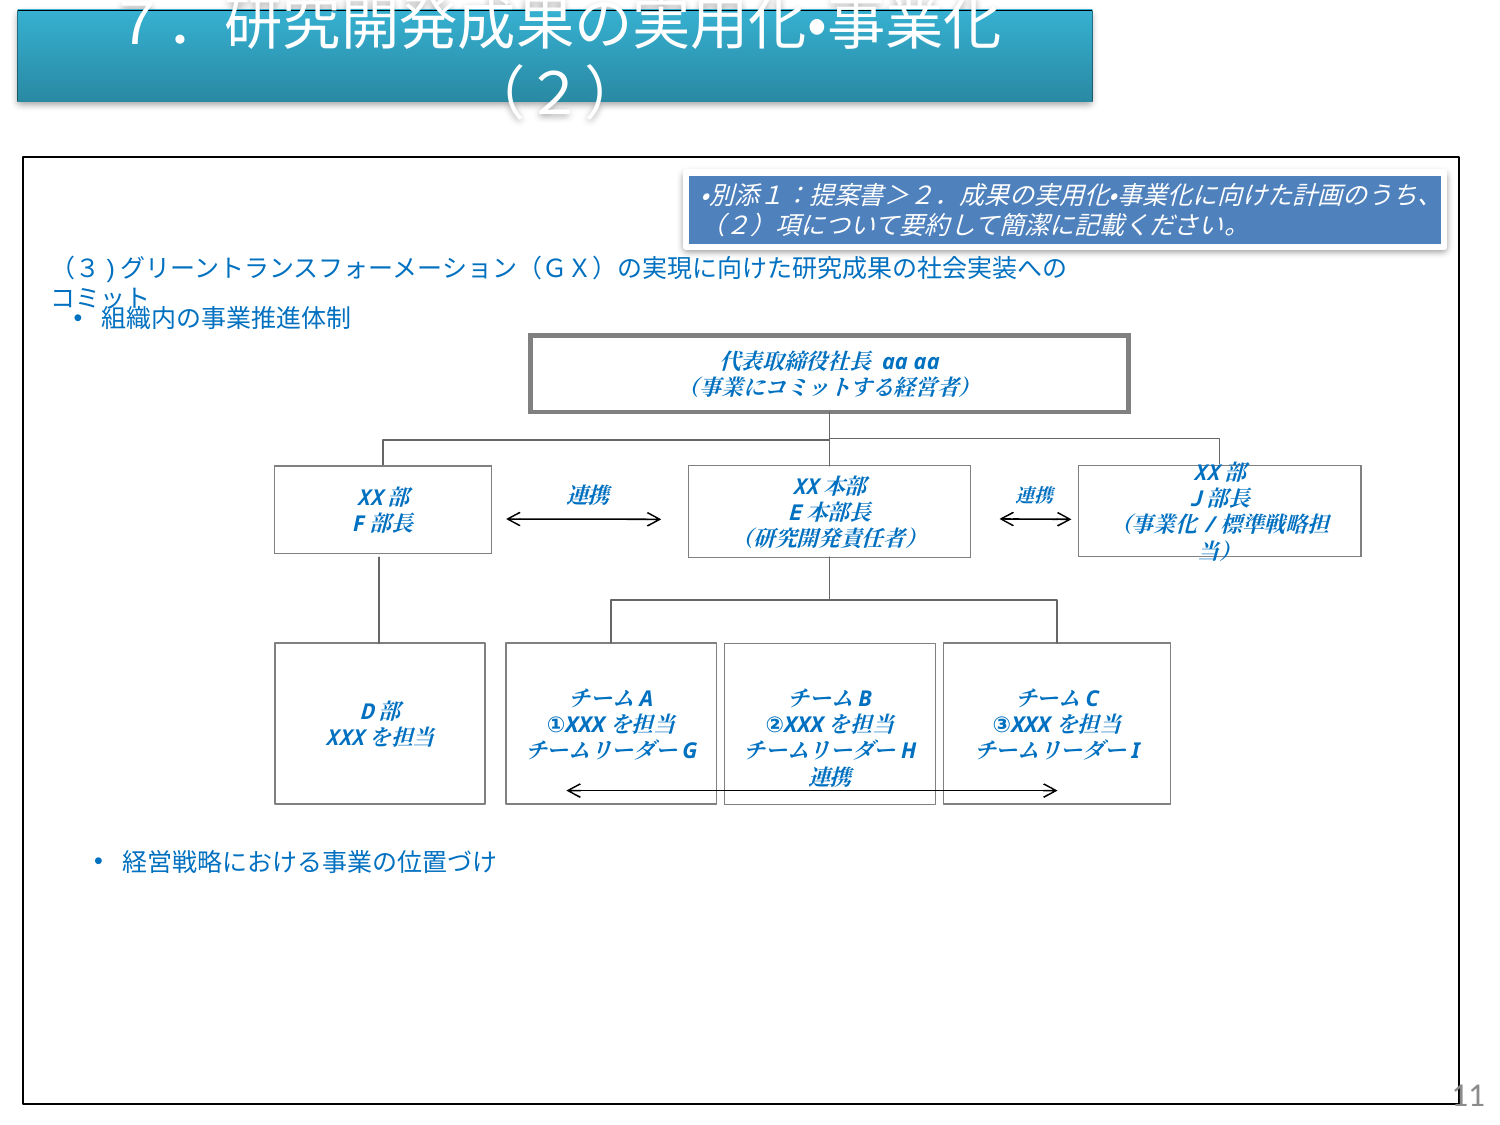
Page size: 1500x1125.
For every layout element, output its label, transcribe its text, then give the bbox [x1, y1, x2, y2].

text_box ７．研究開発成果の実用化・事業化（２） [17, 9, 1093, 102]
text_box ・別添１：提案書＞２．成果の実用化・事業化に向けた計画のうち、（２）項について要約して簡潔に記載ください。 [683, 169, 1447, 250]
text_box （３)グリーントランスフォーメーション（ＧＸ）の実現に向けた研究成果の社会実装へのコミット [35, 245, 1105, 320]
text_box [829, 438, 1220, 464]
text_box 組織内の事業推進体制 [58, 295, 1424, 341]
text_box [21, 155, 1461, 1106]
text_box XX部 J部長 （事業化/標準戦略担当） [1175, 465, 1361, 557]
text_box 経営戦略における事業の位置づけ [79, 838, 1444, 884]
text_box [274, 335, 1171, 805]
slide_number 11 [1149, 1063, 1500, 1124]
